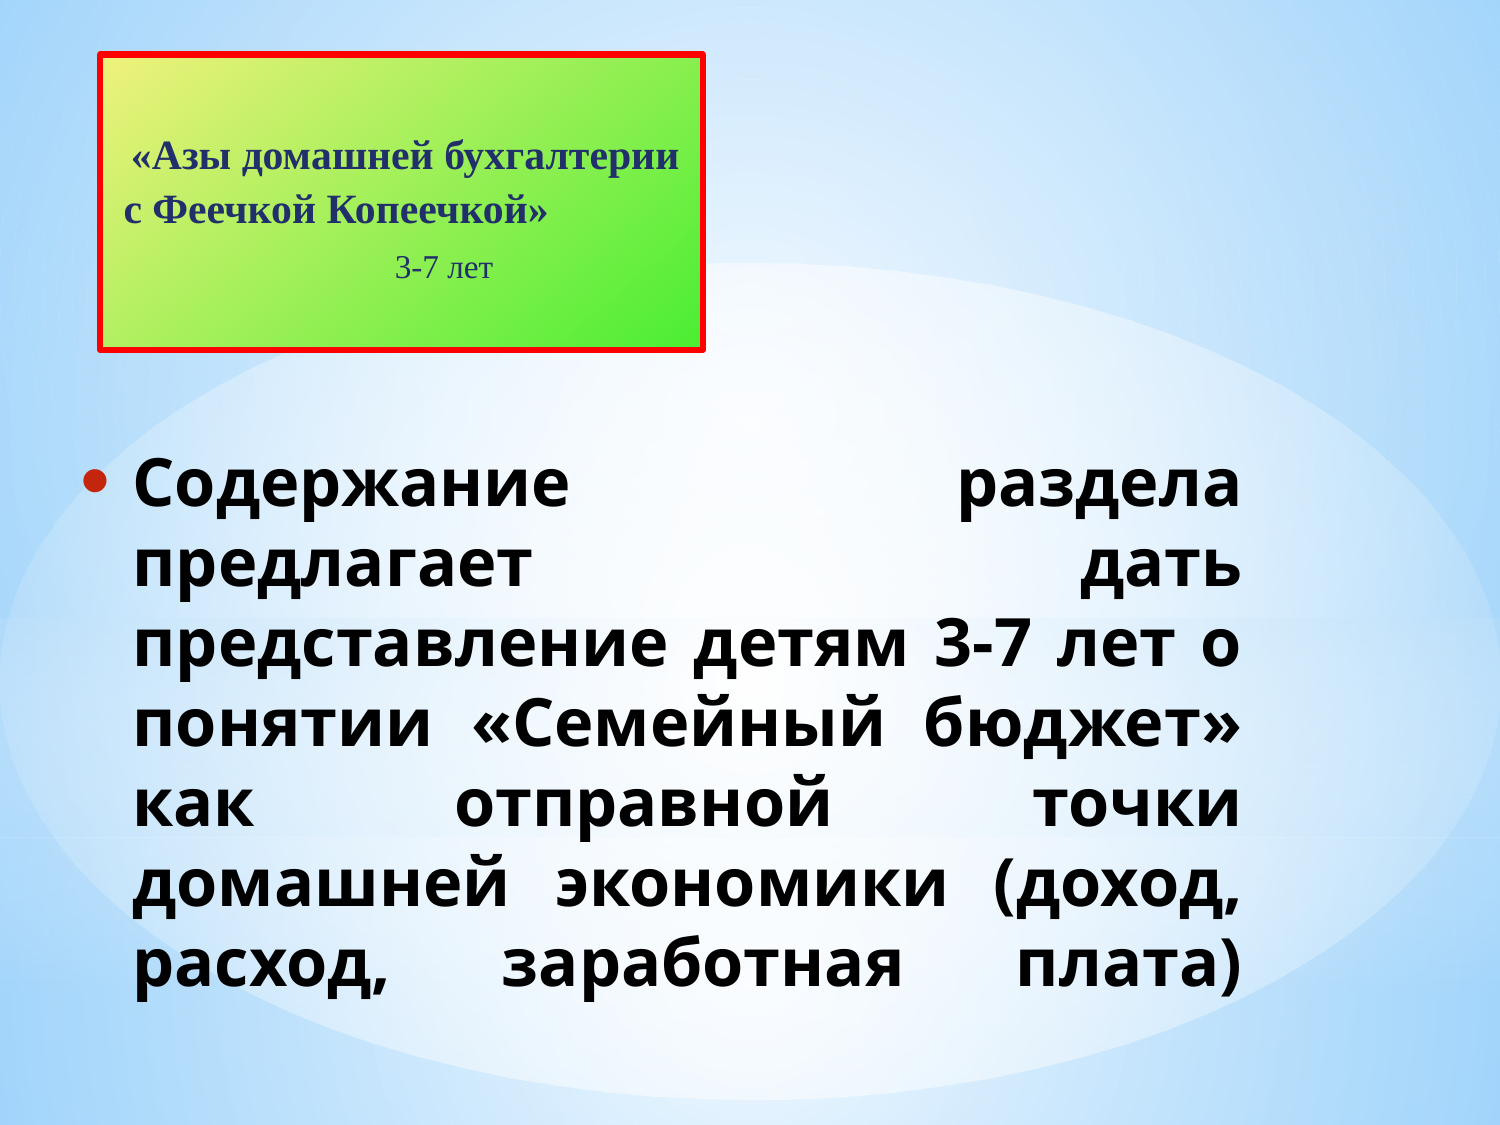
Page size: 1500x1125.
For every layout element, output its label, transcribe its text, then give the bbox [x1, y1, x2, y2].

list «Азы домашней бухгалтерии с Феечкой Копеечкой» 3-7 лет [99, 53, 704, 351]
title Содержание раздела предлагает дать представление детям 3-7 лет о понятии «Семейный бюджет» как отправной точки домашней экономики (доход, расход, заработная плата) [64, 432, 1258, 1071]
